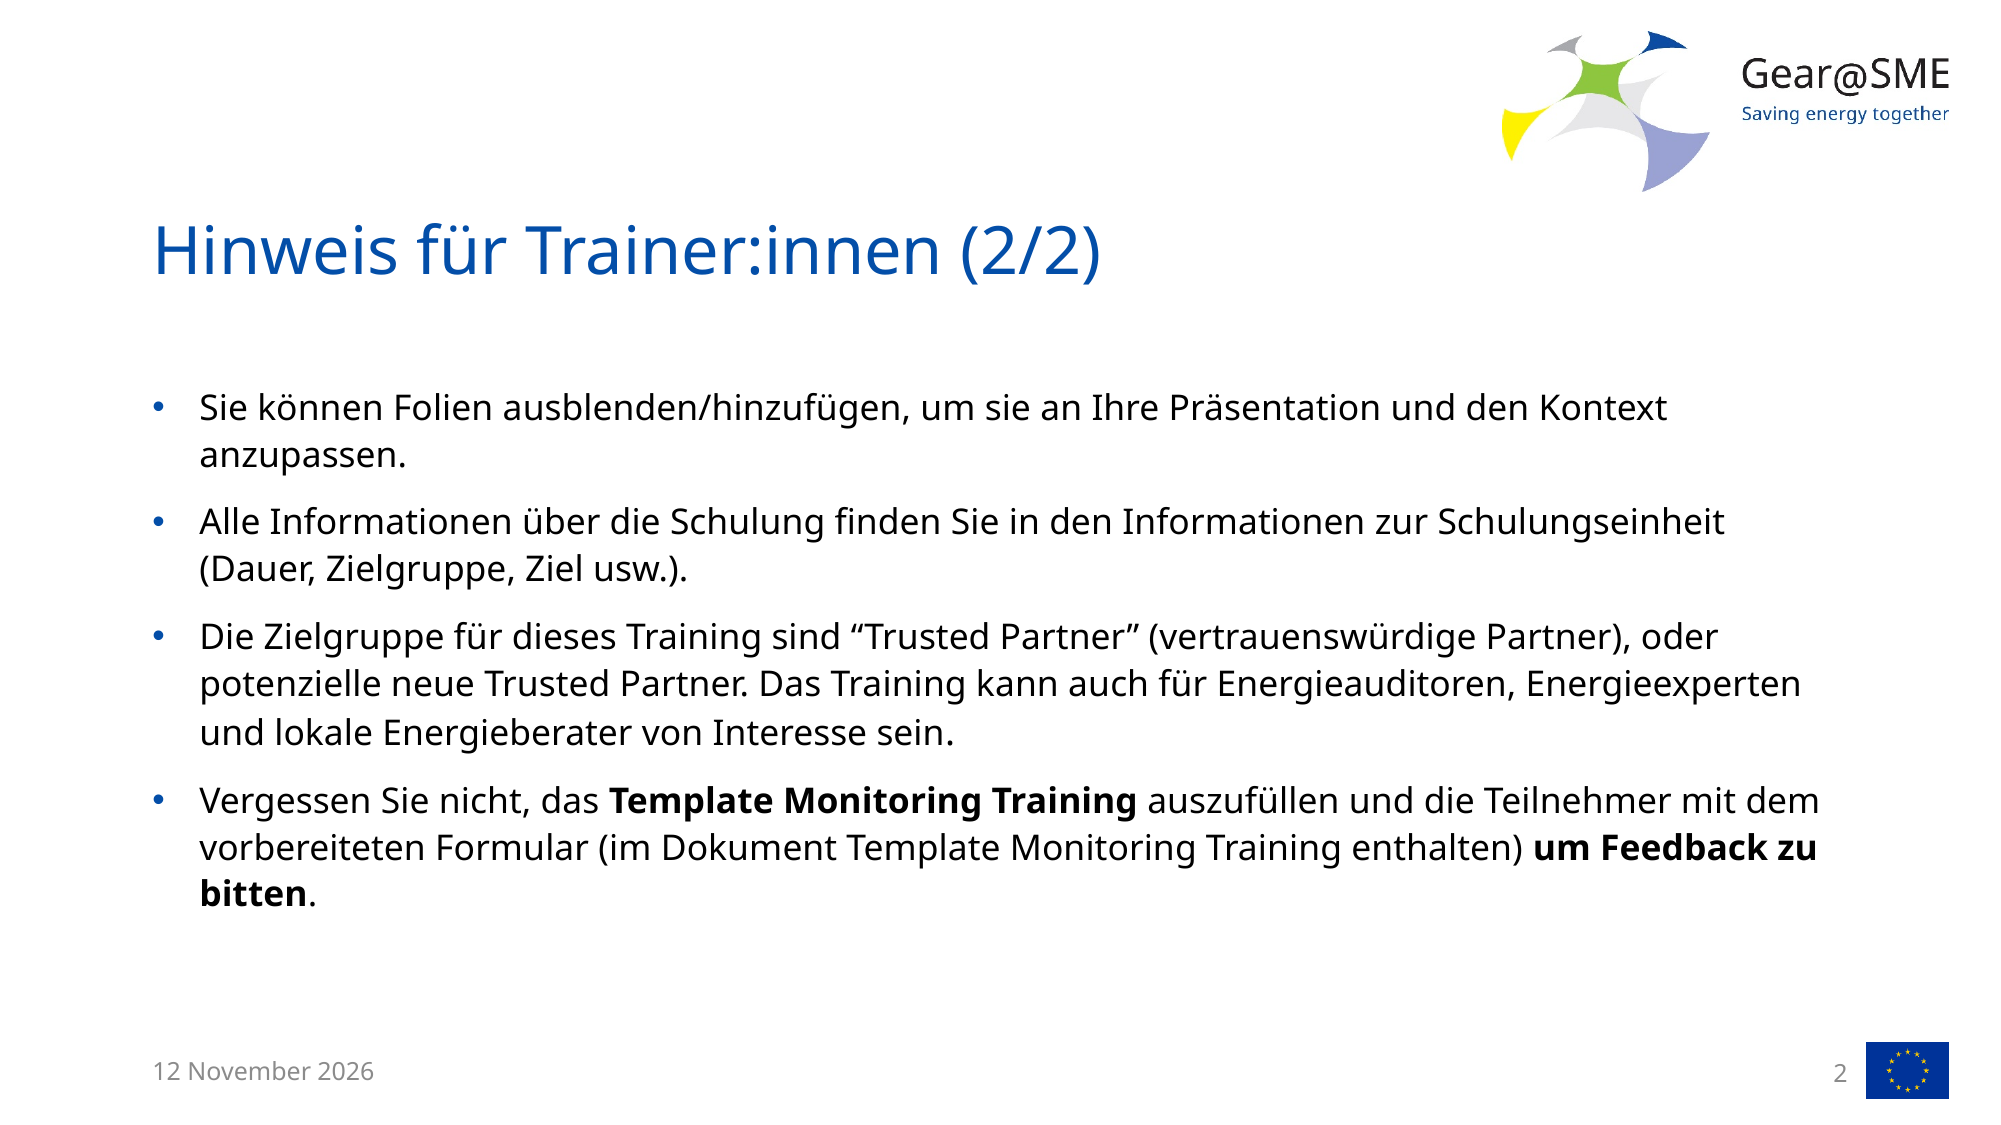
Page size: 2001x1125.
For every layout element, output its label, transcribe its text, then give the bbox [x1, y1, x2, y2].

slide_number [137, 1042, 588, 1103]
slide_number 2 [1412, 1044, 1863, 1104]
picture [1866, 1042, 1949, 1099]
list Sie können Folien ausblenden/hinzufügen, um sie an Ihre Präsentation und den Kontext anzupassen. Alle Informationen über die Schulung finden Sie in den Informationen zur Schulungseinheit (Dauer, Zielgruppe, Ziel usw.). Die Zielgruppe für dieses Training sind “Trusted Partner” (vertrauenswürdige Partner), oder potenzielle neue Trusted Partner. Das Training kann auch für Energieauditoren, Energieexperten und lokale Energieberater von Interesse sein. Vergessen Sie nicht, das Template Monitoring Training auszufüllen und die Teilnehmer mit dem vorbereiteten Formular (im Dokument Template Monitoring Training enthalten) um Feedback zu bitten. [137, 310, 1863, 1014]
title Hinweis für Trainer:innen (2/2) [137, 205, 1863, 300]
picture [1502, 31, 1949, 192]
